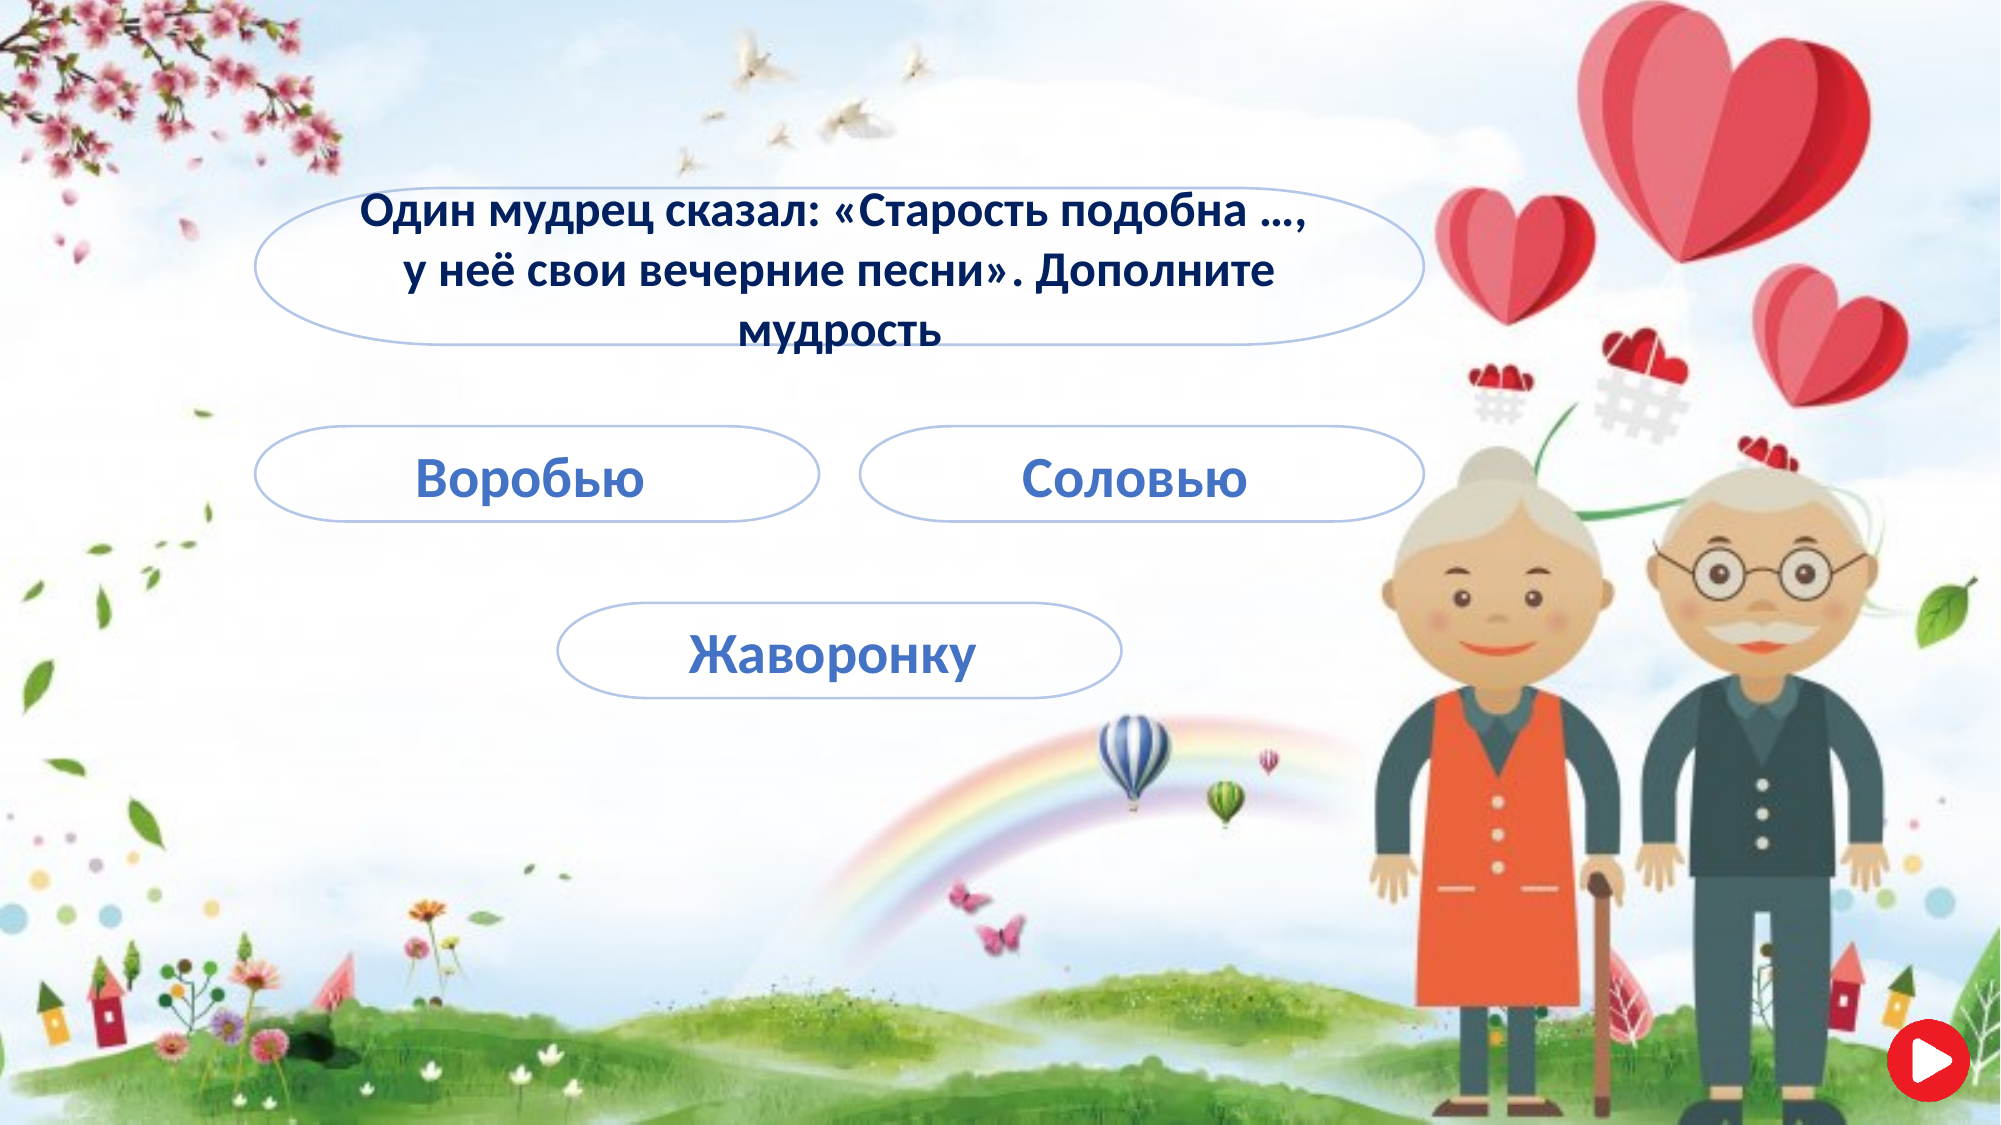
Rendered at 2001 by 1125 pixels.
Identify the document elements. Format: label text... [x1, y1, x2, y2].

text_box Один мудрец сказал: «Старость подобна …, у неё свои вечерние песни». Дополните мудрость [254, 186, 1425, 346]
text_box Соловью [858, 425, 1425, 523]
text_box Жаворонку [556, 601, 1123, 700]
picture [0, 0, 2001, 1125]
text_box Воробью [254, 425, 821, 523]
